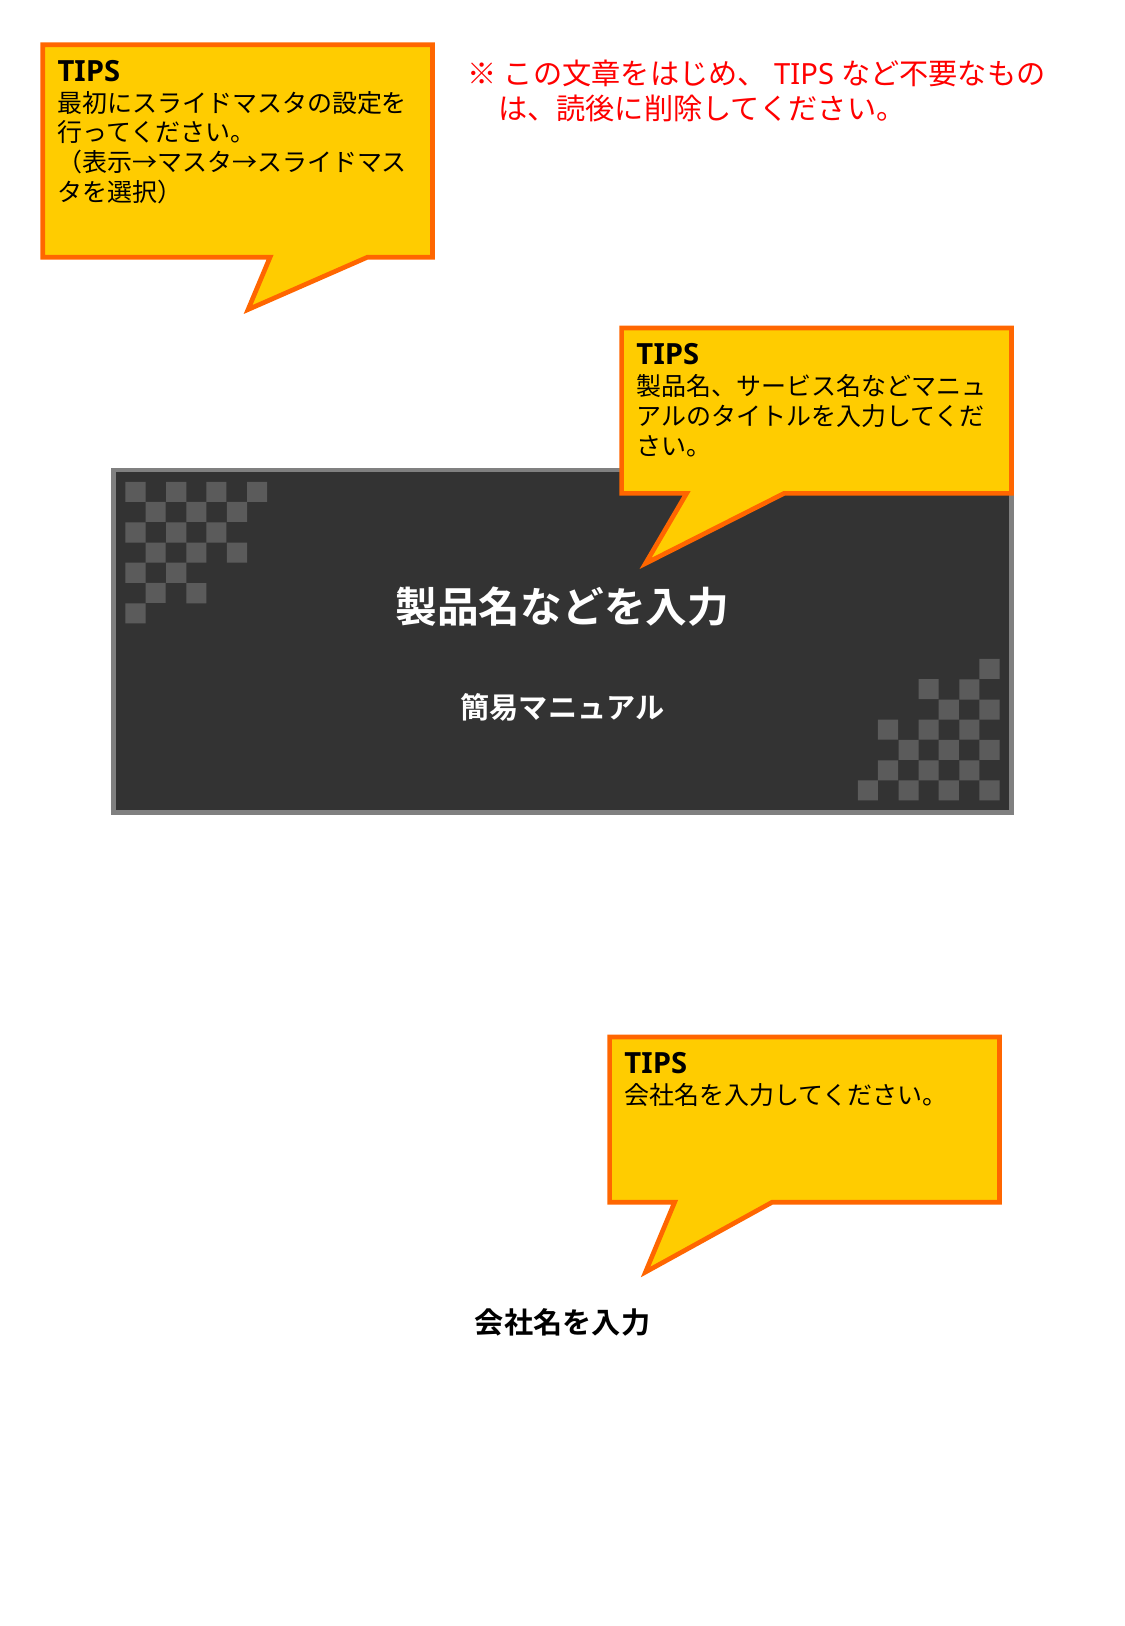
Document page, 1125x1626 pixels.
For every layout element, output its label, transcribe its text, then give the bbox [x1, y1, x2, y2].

text_box TIPS 製品名、サービス名などマニュアルのタイトルを入力してください。 [621, 328, 1012, 564]
text_box TIPS 最初にスライドマスタの設定を行ってください。 （表示→マスタ→スライドマスタを選択） [42, 44, 433, 310]
text_box ※この文章をはじめ、TIPSなど不要なものは、読後に削除してください。 [452, 47, 1094, 133]
title 製品名などを入力 [148, 564, 976, 647]
text_box 会社名を入力 [430, 1296, 695, 1347]
text_box TIPS 会社名を入力してください。 [609, 1036, 1000, 1273]
